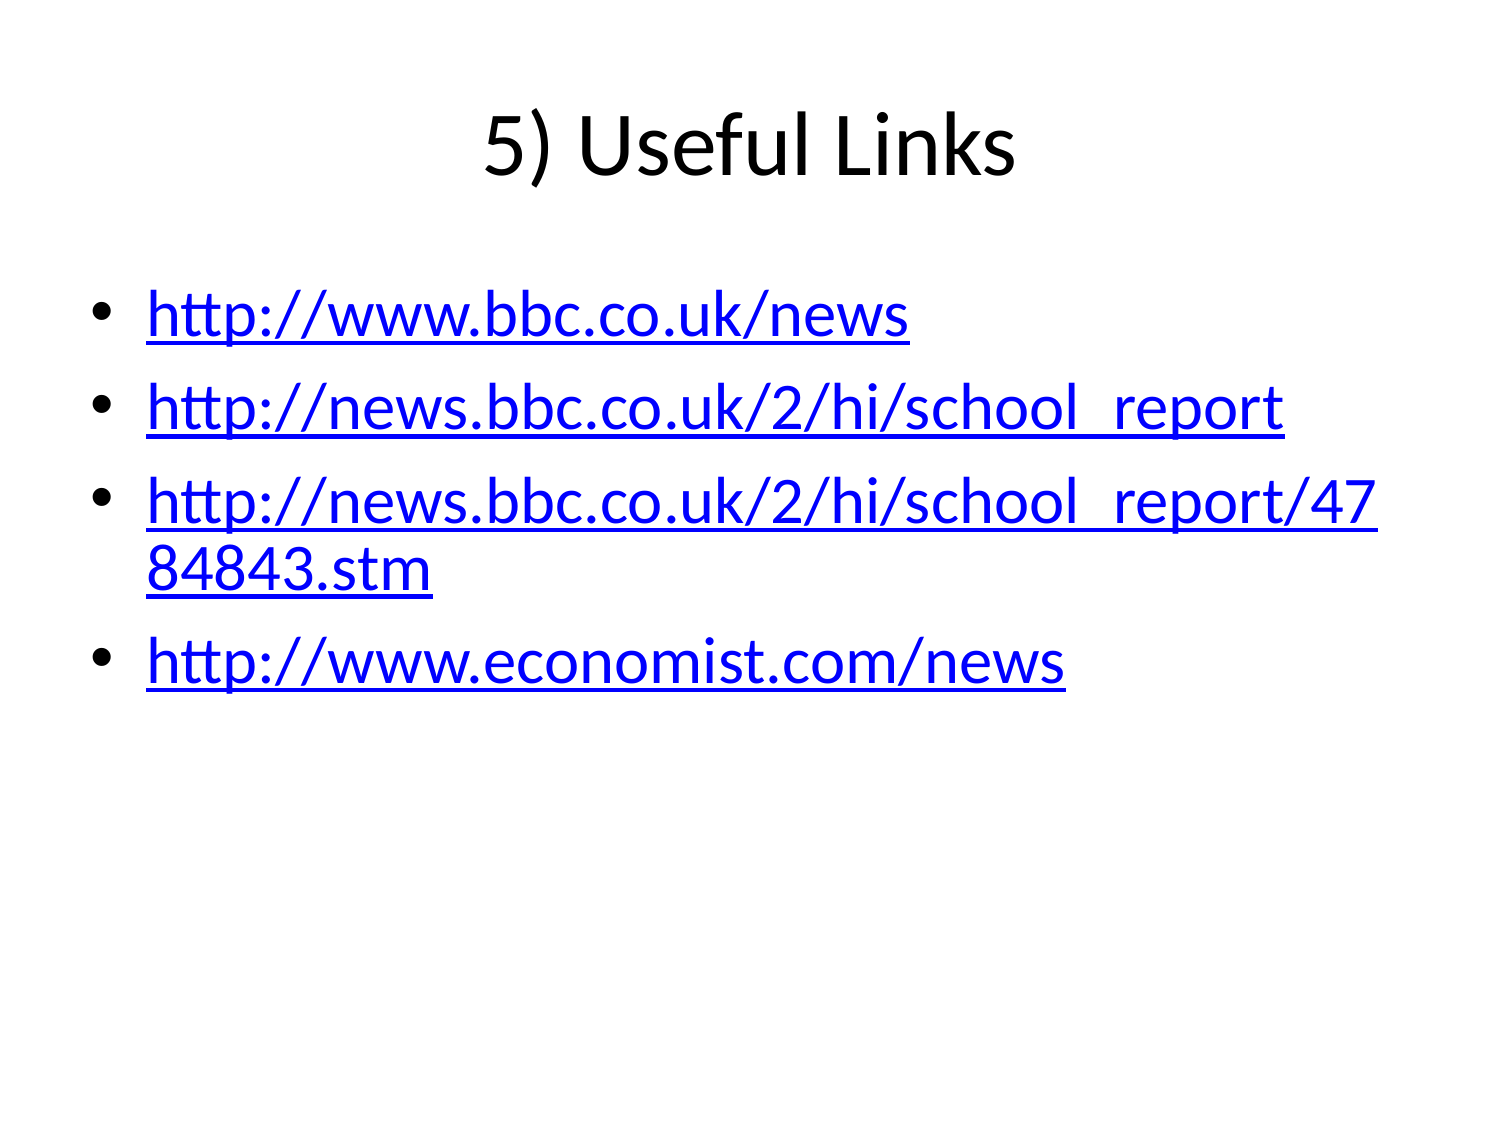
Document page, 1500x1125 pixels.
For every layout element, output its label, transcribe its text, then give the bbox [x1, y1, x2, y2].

title 5) Useful Links [75, 45, 1425, 233]
list http://www.bbc.co.uk/news http://news.bbc.co.uk/2/hi/school_report http://news.bbc.co.uk/2/hi/school_report/4784843.stm http://www.economist.com/news [75, 262, 1425, 1005]
